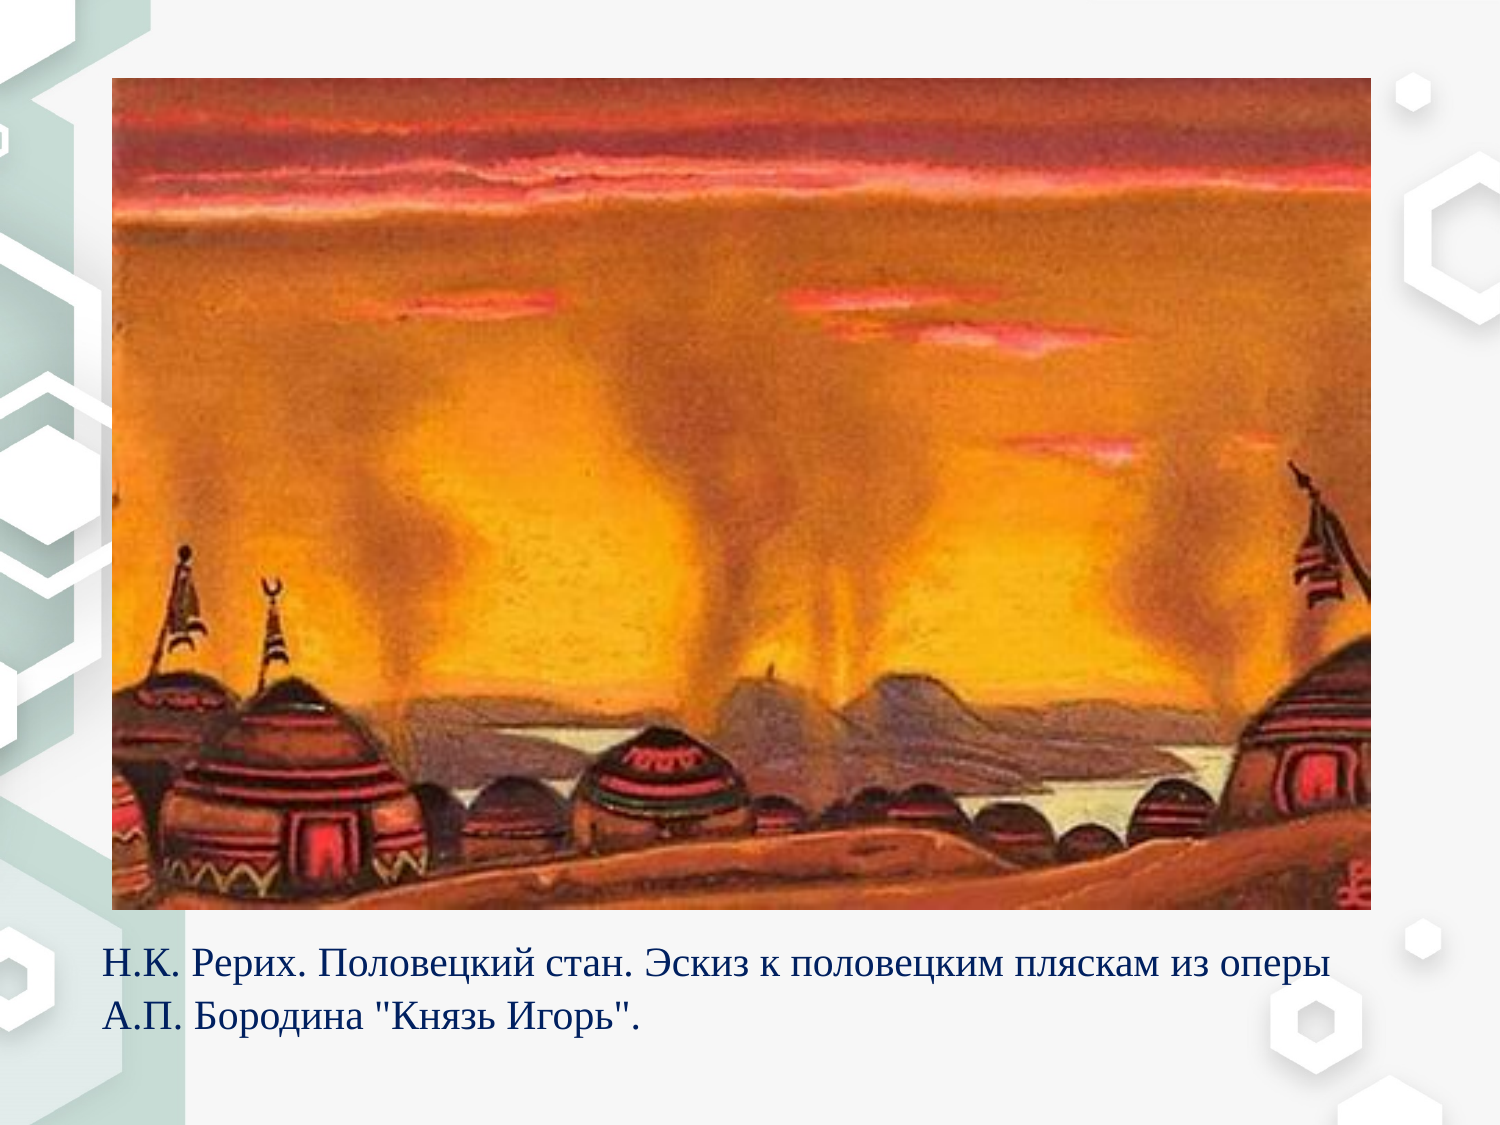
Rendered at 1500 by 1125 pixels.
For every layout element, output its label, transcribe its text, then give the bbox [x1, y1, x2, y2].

table_header Н.К. Рерих. Половецкий стан. Эскиз к половецким пляскам из оперы А.П. Бородина "Князь Игорь". [100, 893, 1411, 1046]
picture [0, 0, 1500, 1125]
